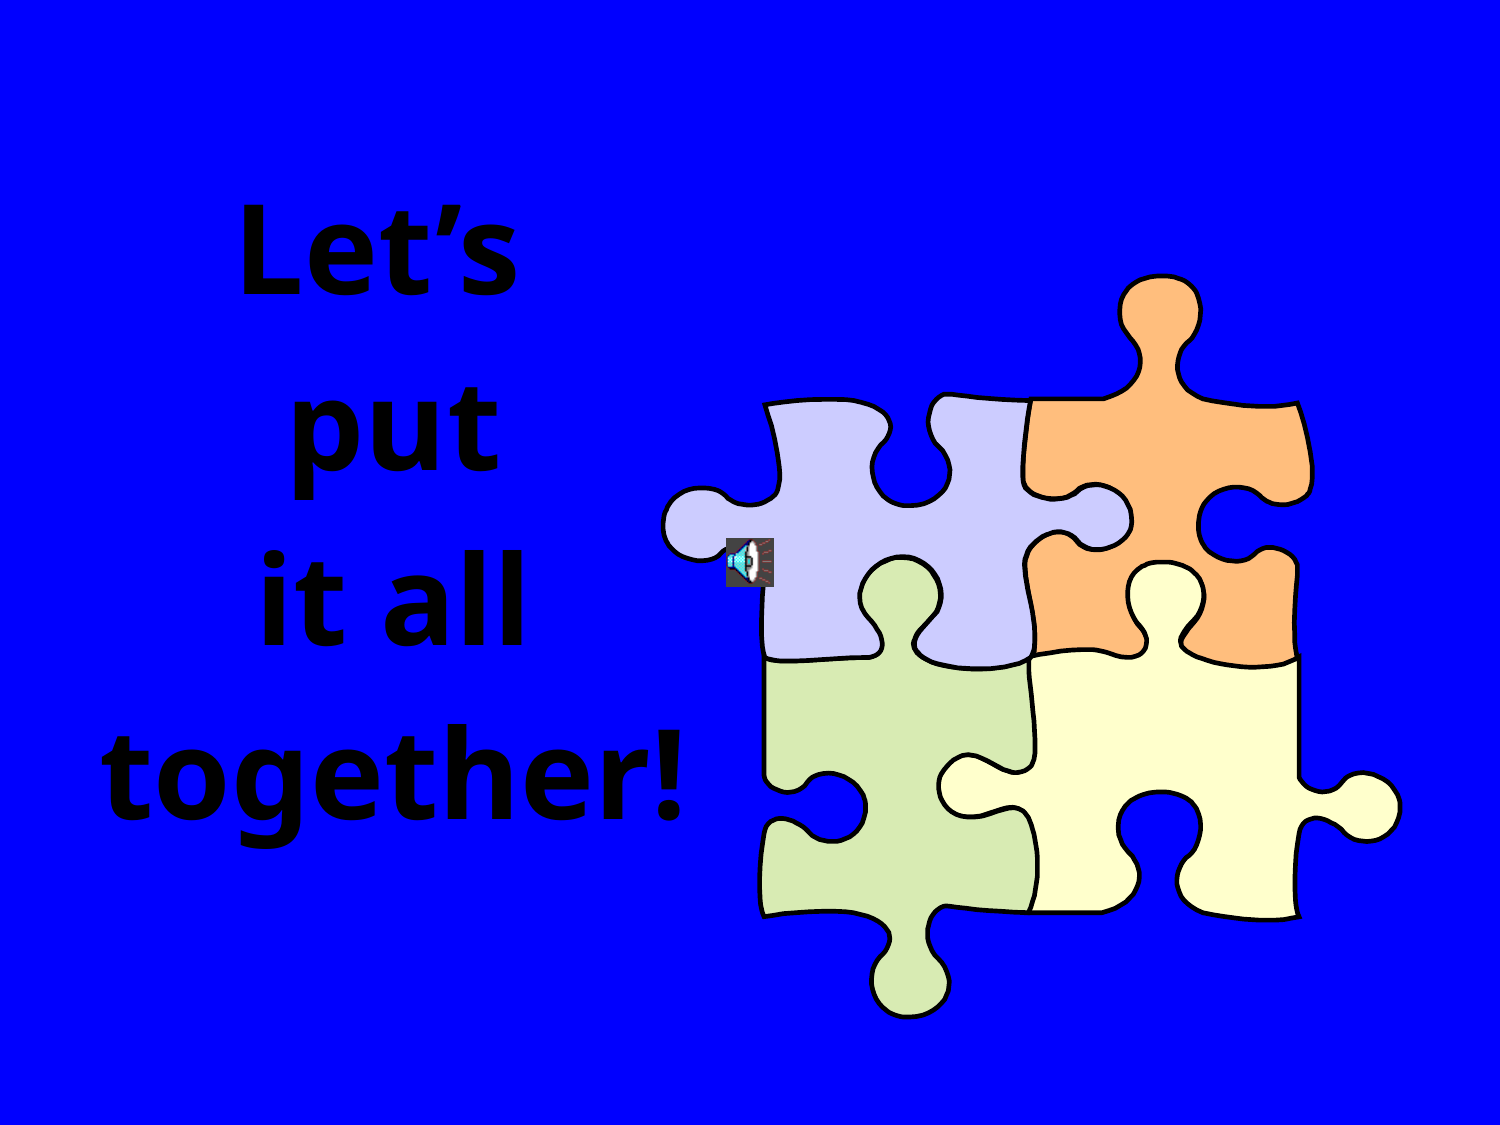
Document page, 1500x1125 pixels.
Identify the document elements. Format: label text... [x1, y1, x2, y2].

picture [724, 537, 776, 588]
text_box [662, 274, 1401, 1016]
list Let’s put it all together! [62, 162, 725, 905]
